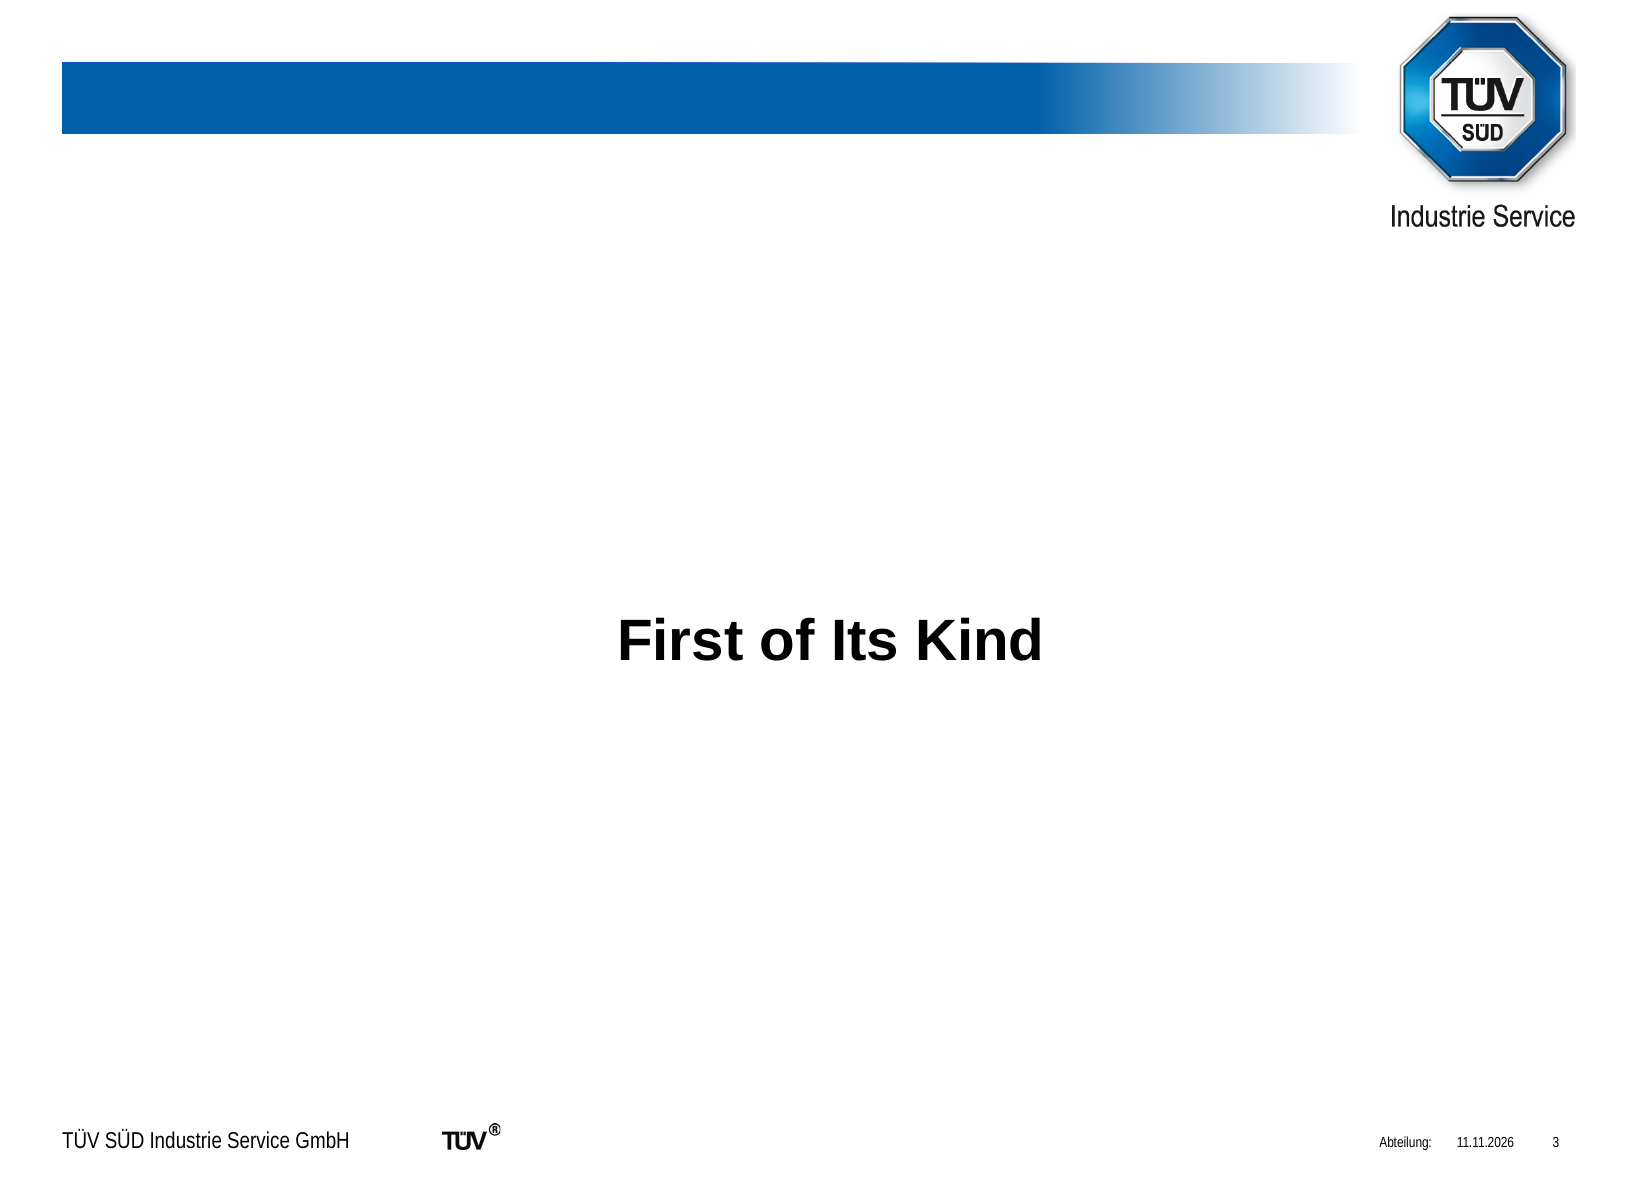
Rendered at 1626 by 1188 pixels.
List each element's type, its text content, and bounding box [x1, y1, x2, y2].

picture [62, 62, 1381, 134]
list First of Its Kind [99, 256, 1563, 1065]
footer Abteilung: [585, 1124, 1449, 1161]
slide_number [1449, 1124, 1514, 1161]
slide_number 3 [1514, 1124, 1576, 1161]
